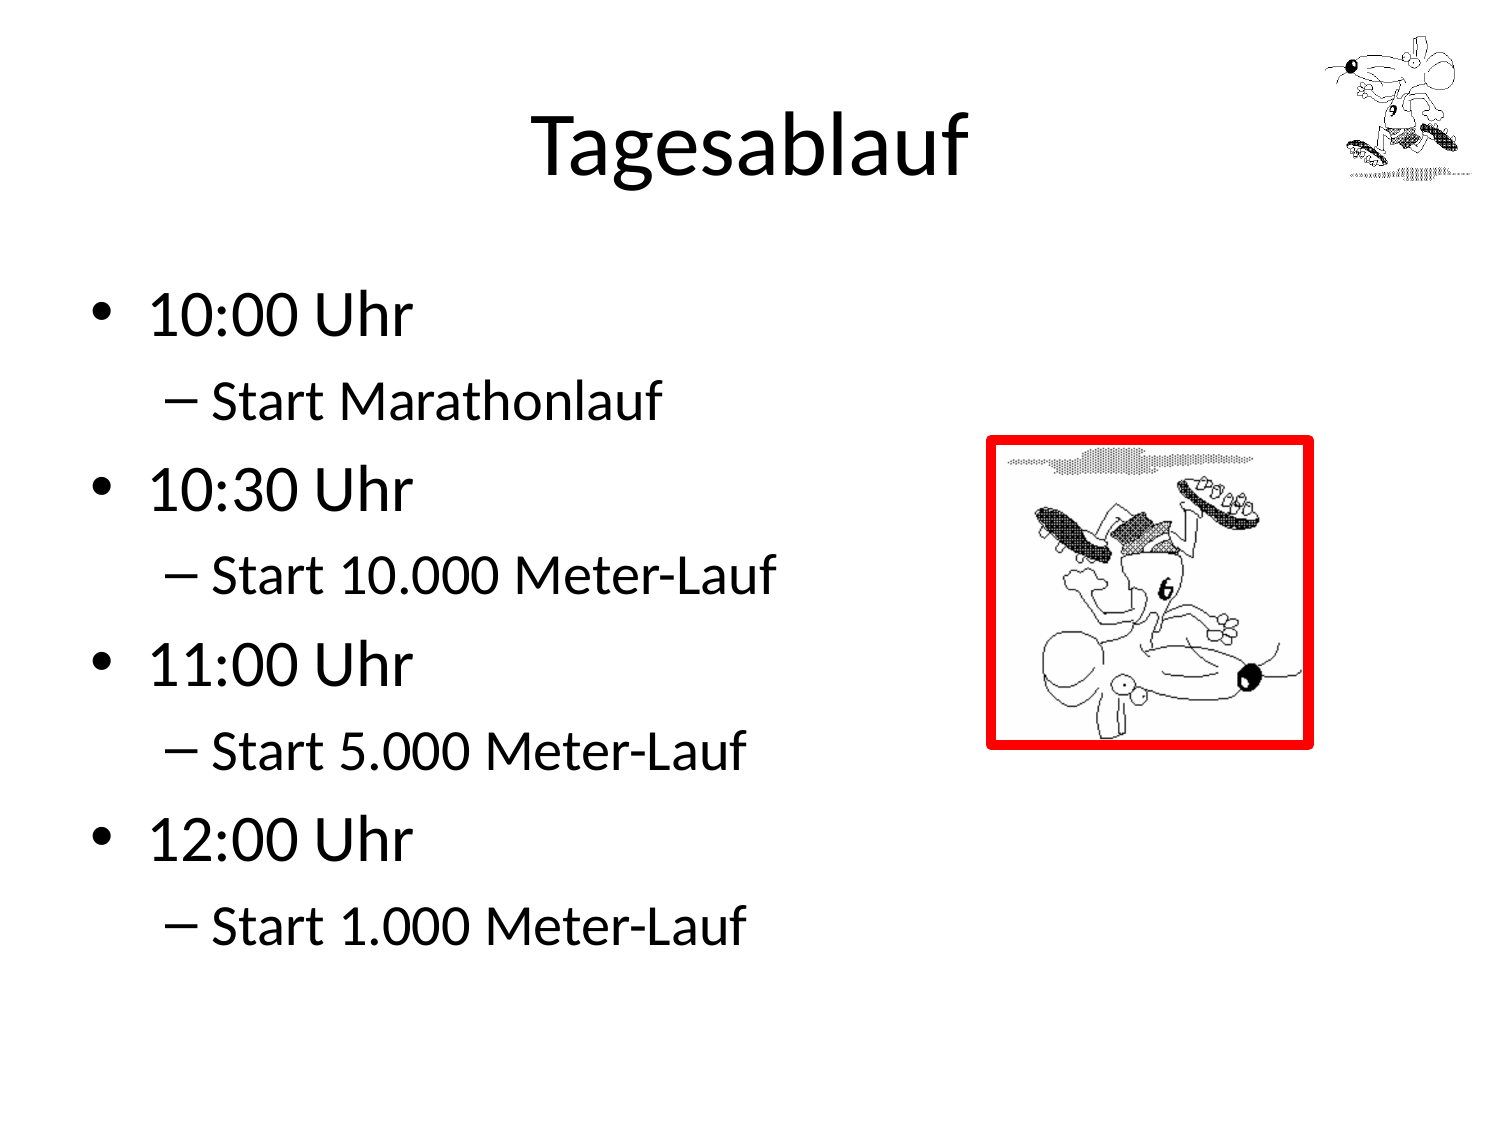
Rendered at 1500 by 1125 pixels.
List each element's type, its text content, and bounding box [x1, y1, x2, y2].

title Tagesablauf [75, 45, 1425, 233]
picture [995, 445, 1304, 740]
picture [1324, 35, 1477, 182]
list 10:00 Uhr Start Marathonlauf 10:30 Uhr Start 10.000 Meter-Lauf 11:00 Uhr Start 5.000 Meter-Lauf 12:00 Uhr Start 1.000 Meter-Lauf [75, 262, 868, 1005]
